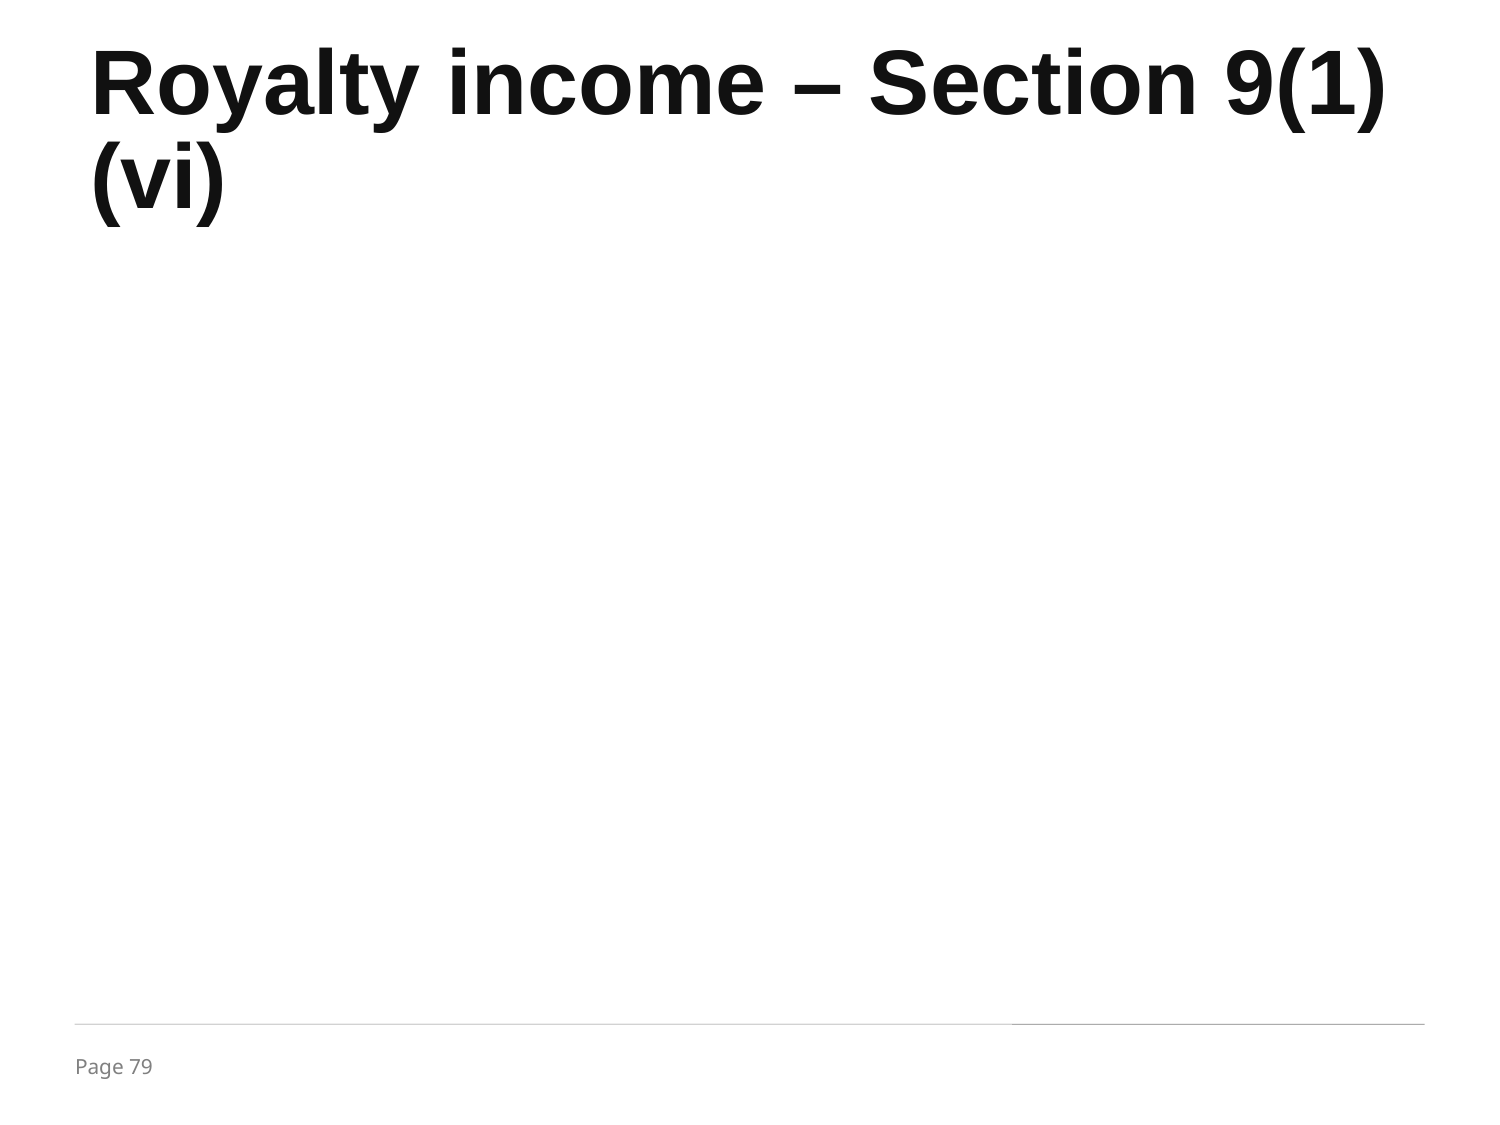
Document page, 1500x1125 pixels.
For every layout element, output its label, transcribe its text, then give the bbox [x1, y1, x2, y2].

title Royalty income – Section 9(1)(vi) [75, 32, 1426, 175]
